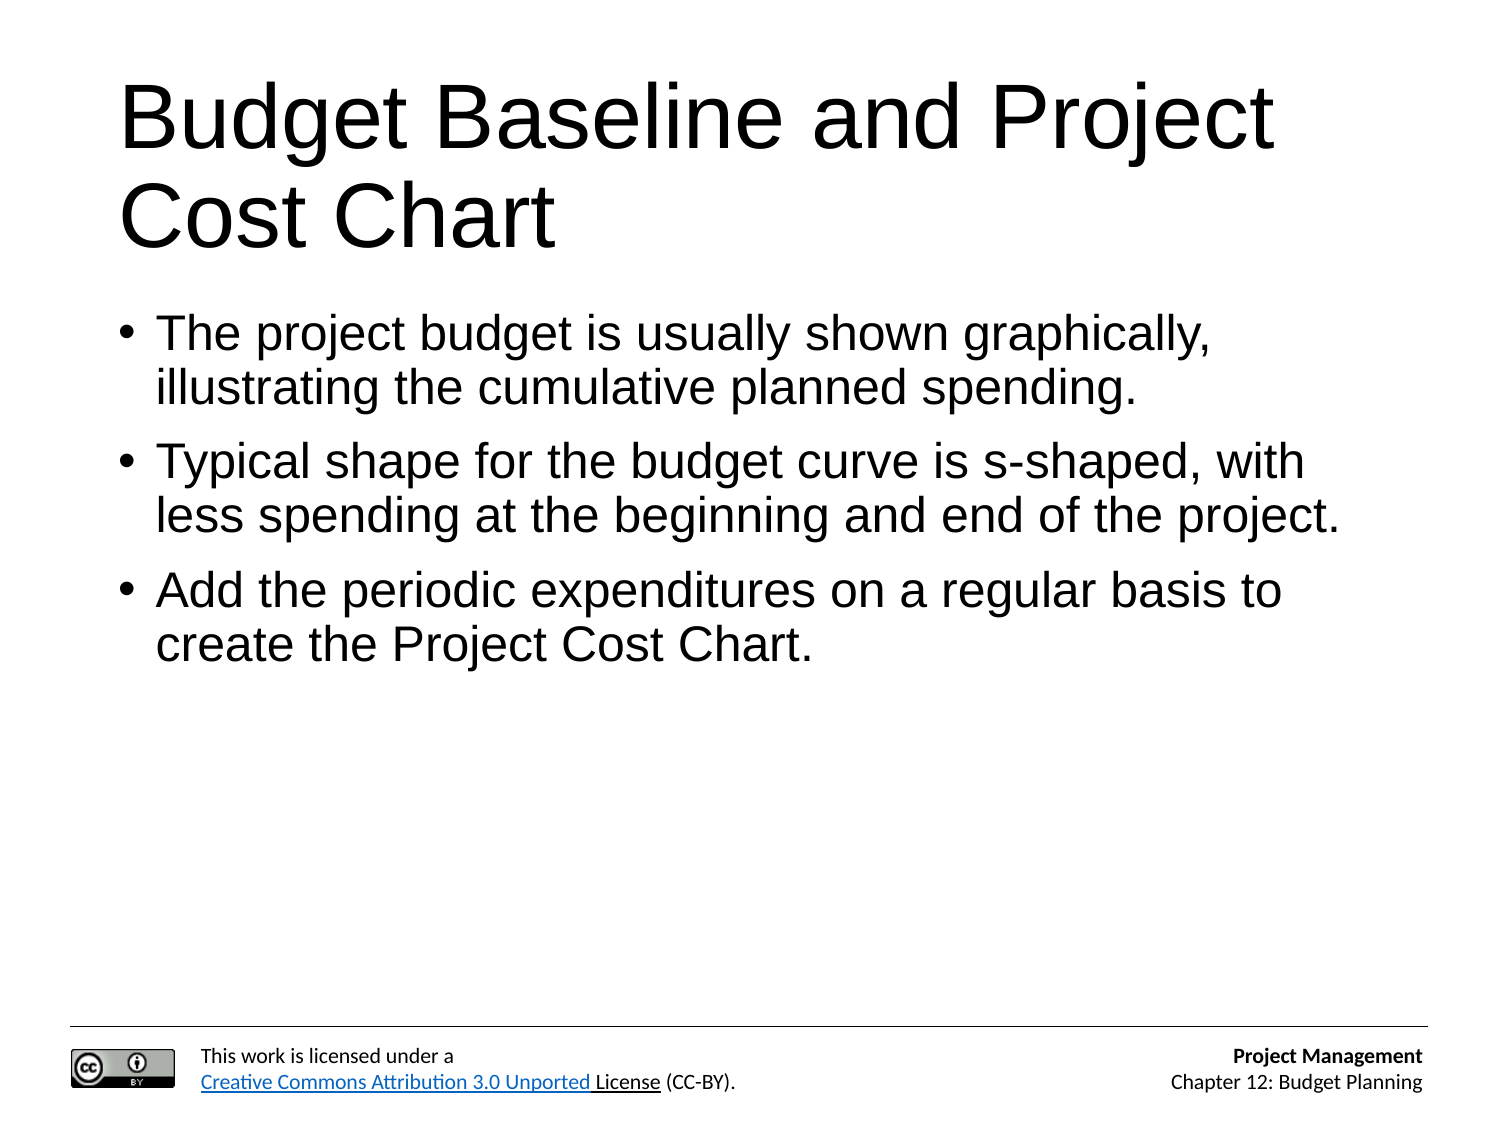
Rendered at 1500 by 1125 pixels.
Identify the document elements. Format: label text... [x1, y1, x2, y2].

list The project budget is usually shown graphically, illustrating the cumulative planned spending. Typical shape for the budget curve is s-shaped, with less spending at the beginning and end of the project. Add the periodic expenditures on a regular basis to create the Project Cost Chart. [103, 299, 1397, 1014]
title Budget Baseline and Project Cost Chart [103, 59, 1397, 278]
picture [71, 1049, 175, 1088]
